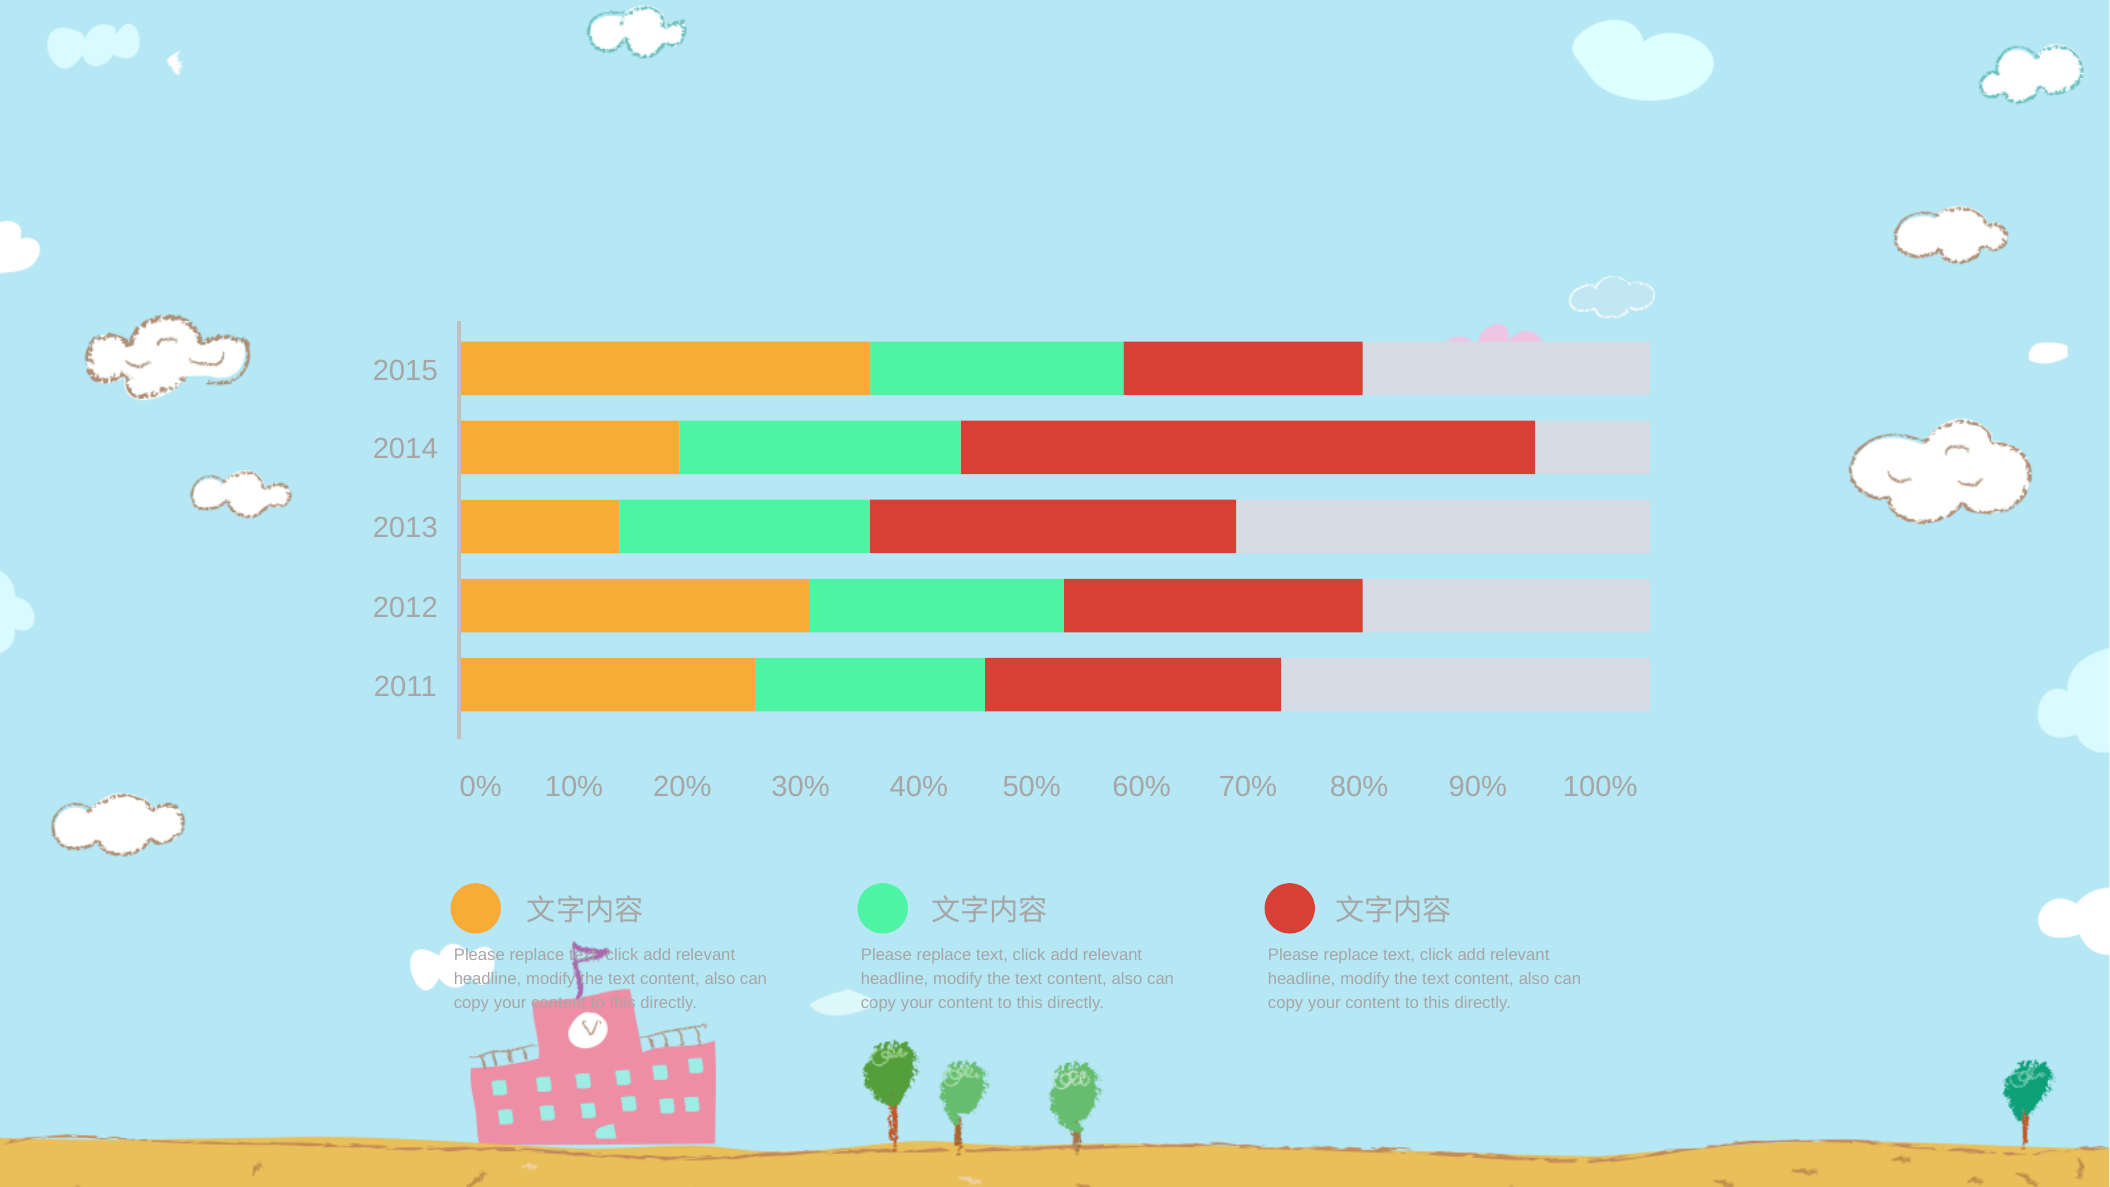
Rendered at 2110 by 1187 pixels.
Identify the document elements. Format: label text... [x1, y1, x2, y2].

picture [0, 0, 2110, 1187]
text_box Please replace text, click add relevant headline, modify the text content, also can copy your content to this directly. [846, 932, 1215, 1020]
text_box [449, 882, 502, 932]
text_box Please replace text, click add relevant headline, modify the text content, also can copy your content to this directly. [1253, 932, 1622, 1020]
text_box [357, 321, 1654, 807]
text_box [856, 882, 909, 932]
text_box 文字内容 [1320, 876, 1468, 932]
text_box 文字内容 [916, 876, 1063, 932]
text_box Please replace text, click add relevant headline, modify the text content, also can copy your content to this directly. [439, 932, 808, 1020]
text_box [1263, 882, 1316, 932]
text_box 文字内容 [512, 876, 659, 932]
